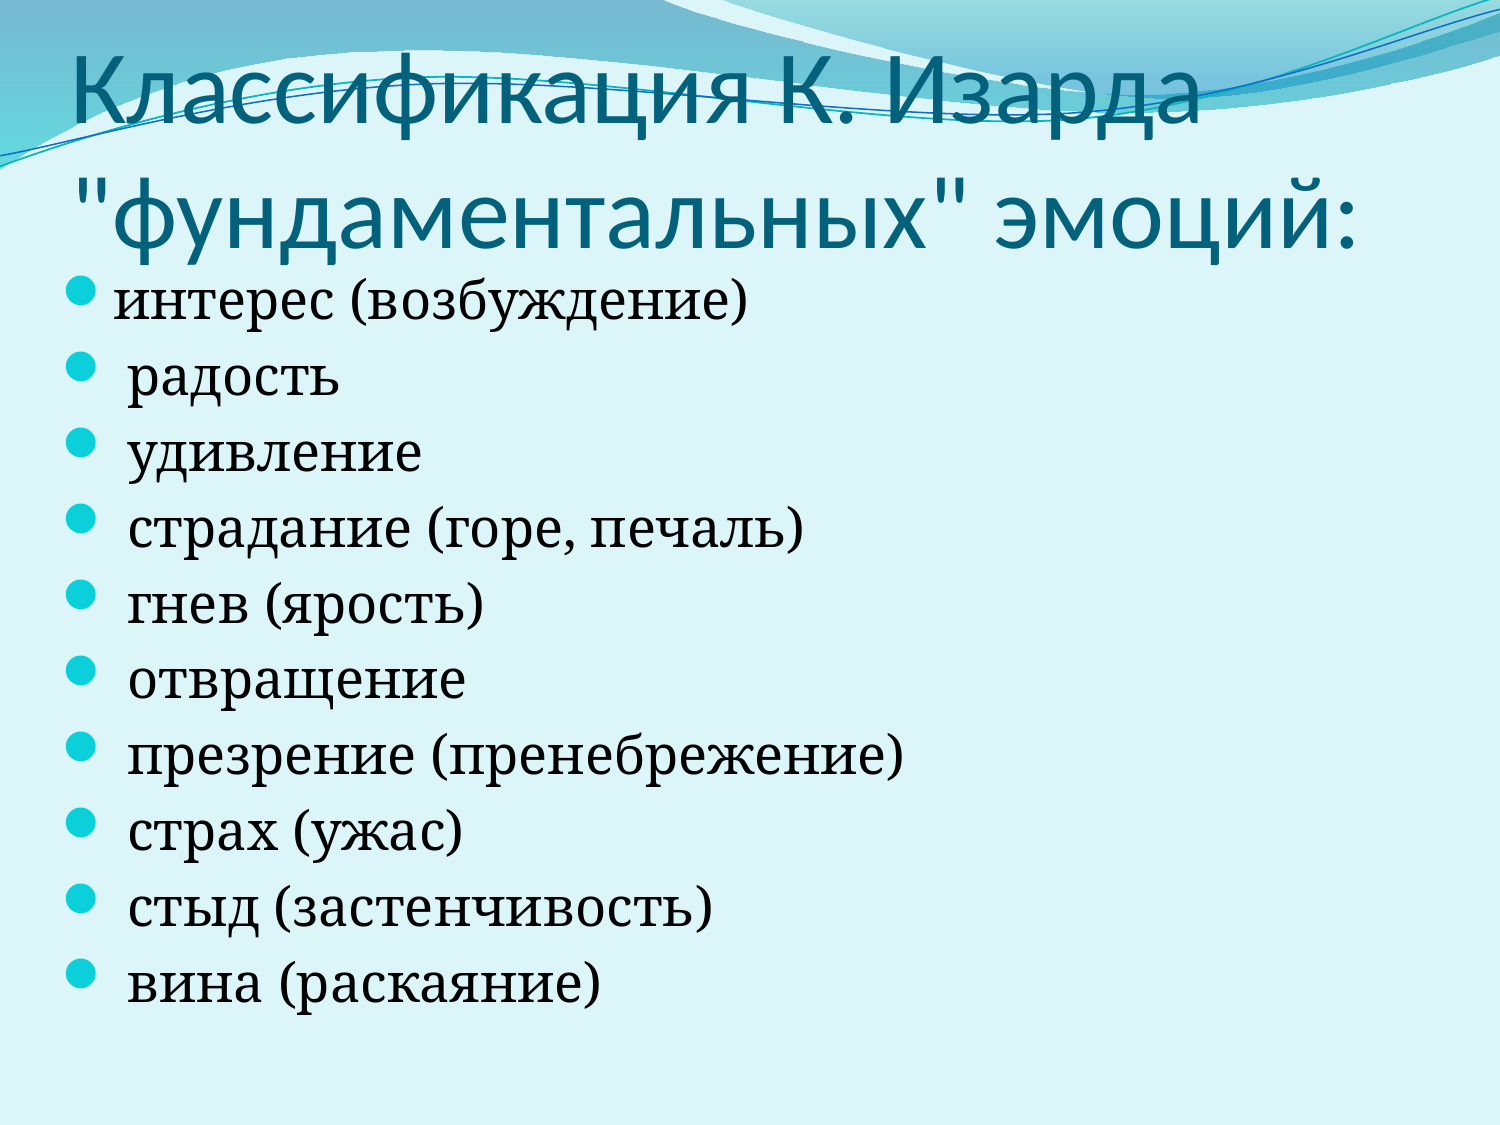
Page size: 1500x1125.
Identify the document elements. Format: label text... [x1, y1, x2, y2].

title Классификация К. Изарда "фундаментальных" эмоций: [70, 0, 1414, 257]
list интерес (возбуждение) радость удивление страдание (горе, печаль) гнев (ярость) отвращение презрение (пренебрежение) страх (ужас) стыд (застенчивость) вина (раскаяние) [46, 257, 1425, 1079]
